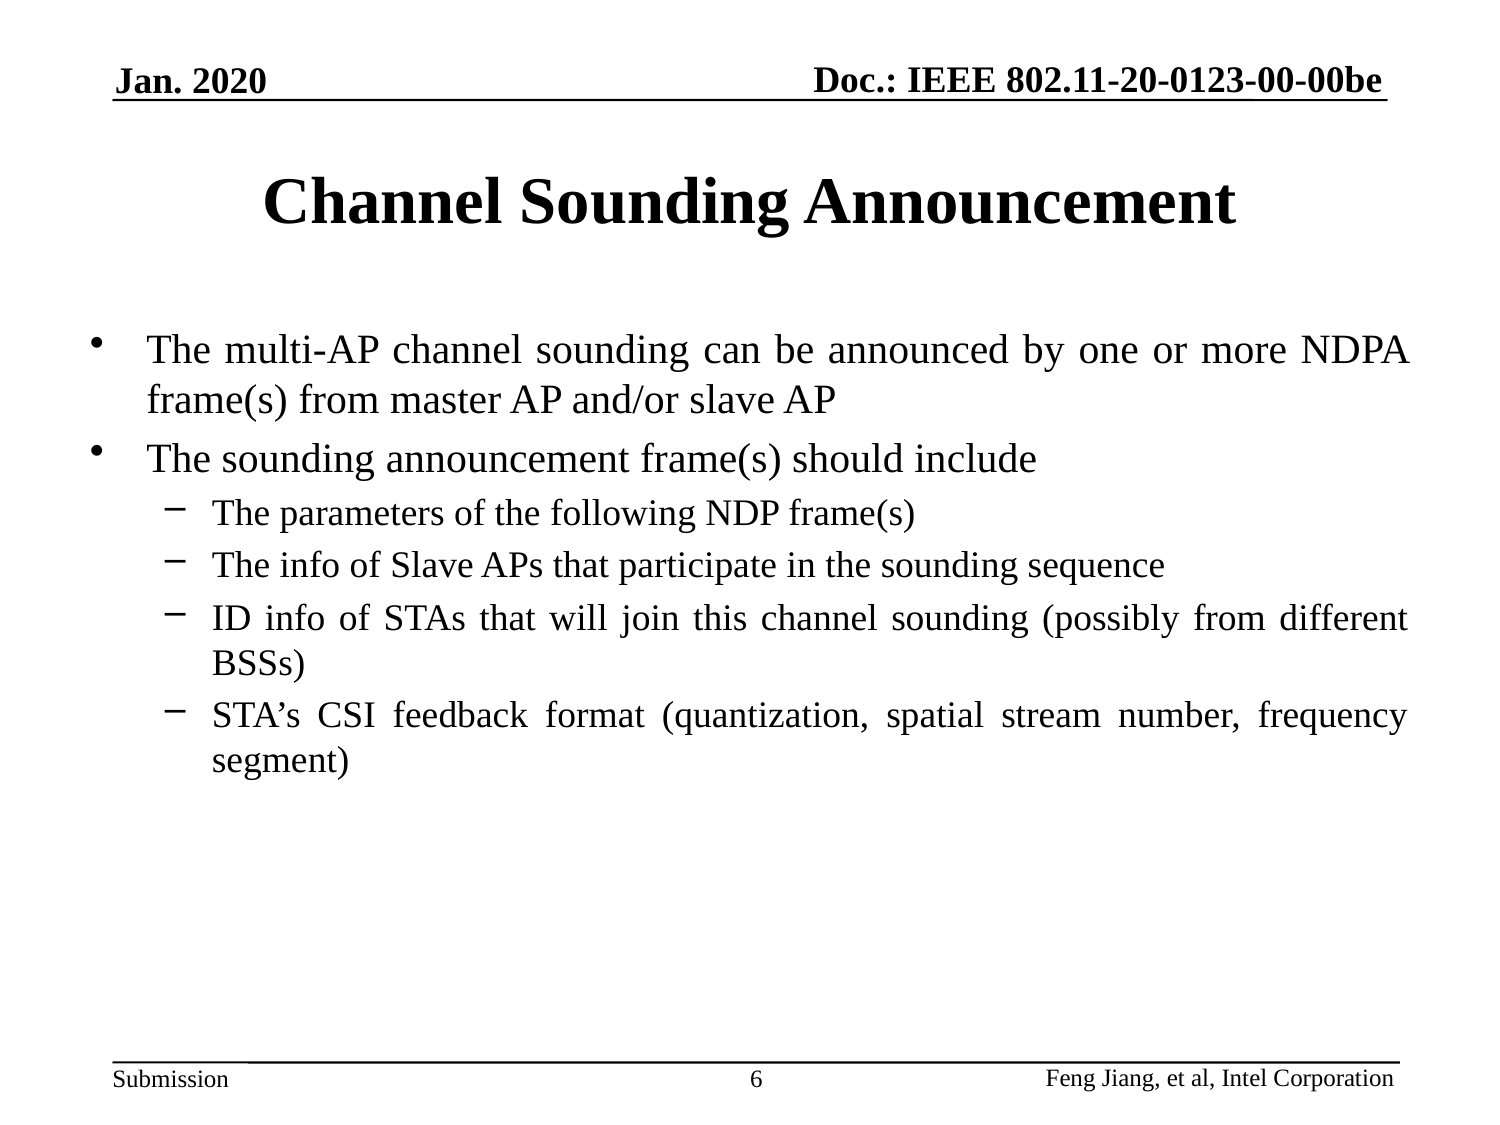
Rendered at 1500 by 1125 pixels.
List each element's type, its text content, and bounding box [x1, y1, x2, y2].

text_box Jan. 2020 [100, 48, 372, 102]
title Channel Sounding Announcement [74, 101, 1425, 292]
list The multi-AP channel sounding can be announced by one or more NDPA frame(s) from master AP and/or slave AP The sounding announcement frame(s) should include The parameters of the following NDP frame(s) The info of Slave APs that participate in the sounding sequence ID info of STAs that will join this channel sounding (possibly from different BSSs) STA’s CSI feedback format (quantization, spatial stream number, frequency segment) [74, 314, 1425, 1064]
slide_number 6 [741, 1064, 772, 1093]
